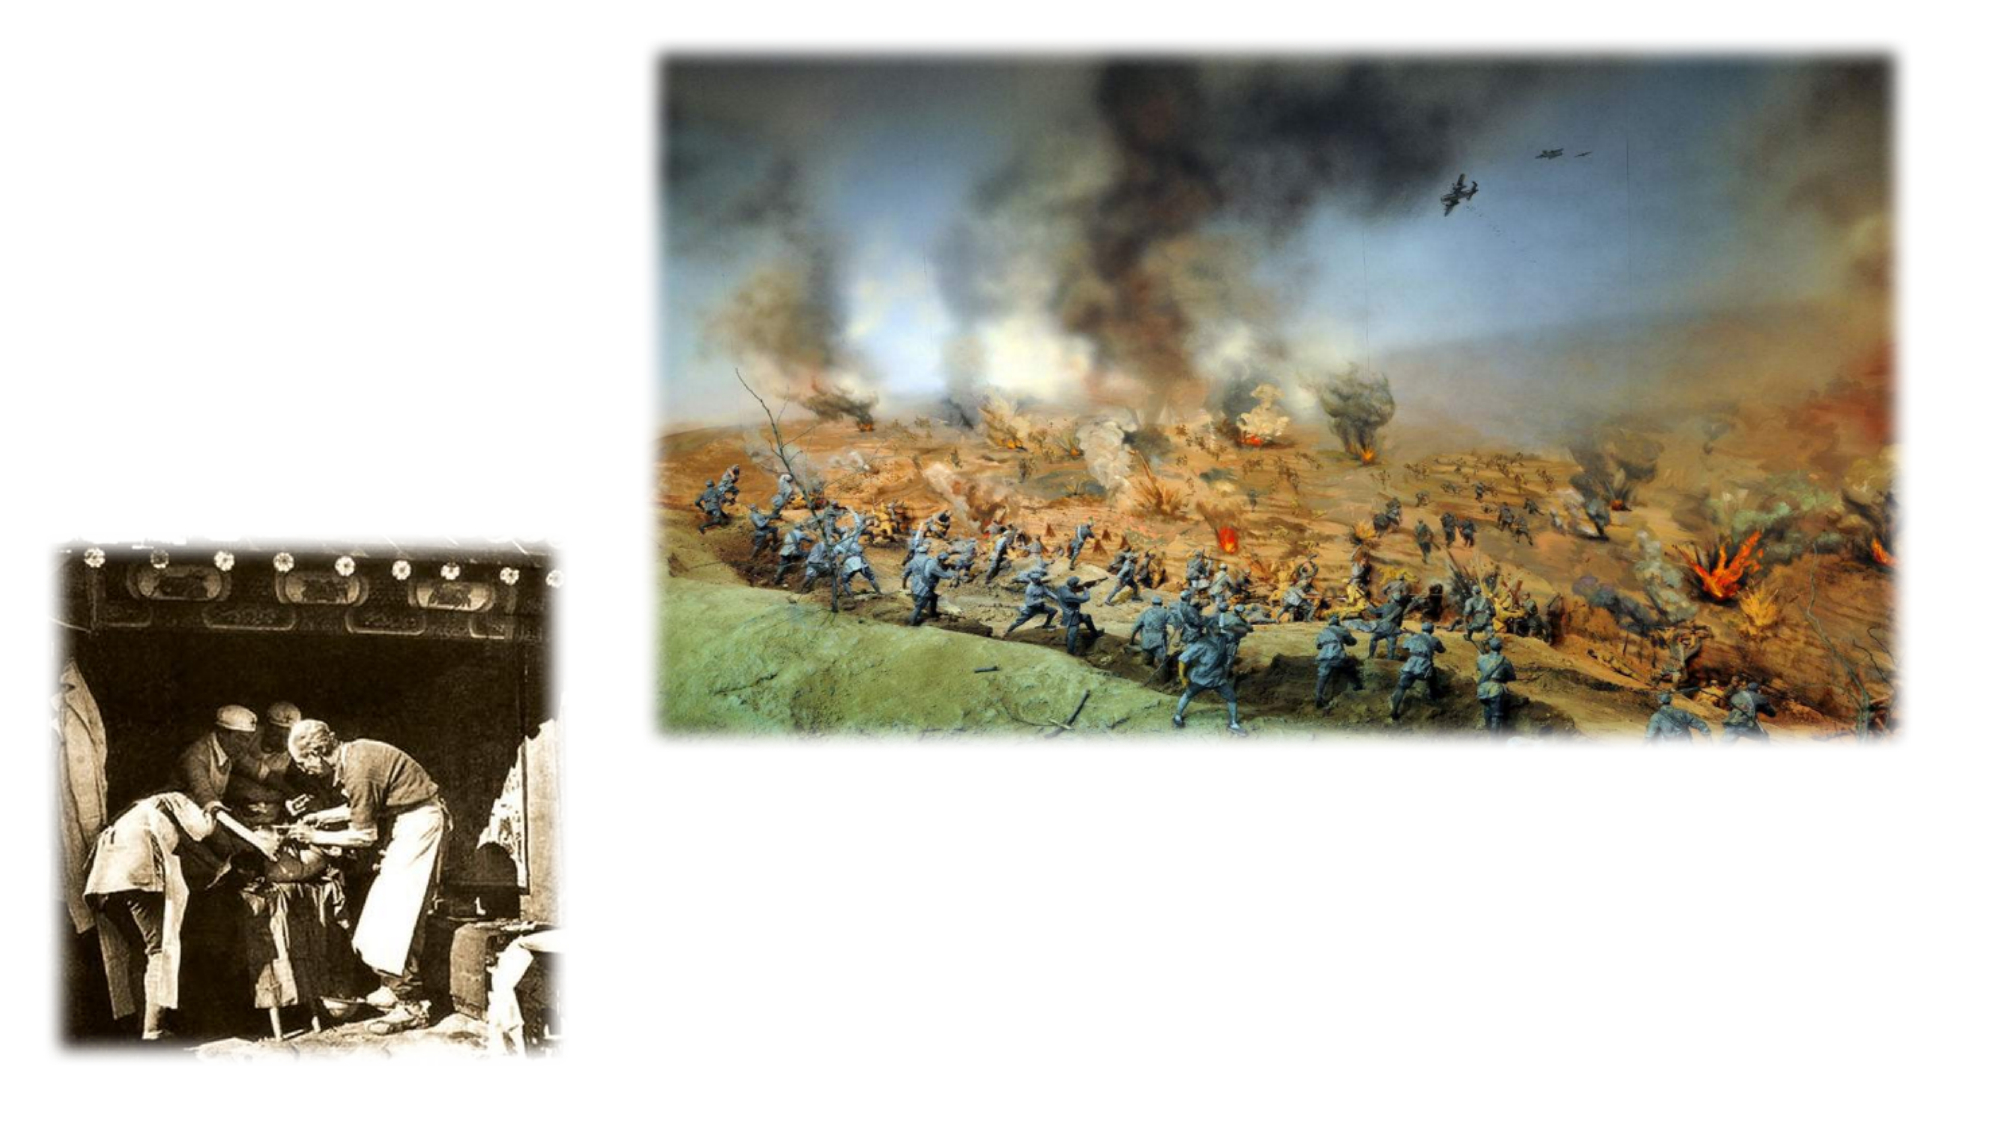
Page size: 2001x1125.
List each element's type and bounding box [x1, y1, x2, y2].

picture [641, 36, 1913, 752]
picture [43, 532, 569, 1066]
